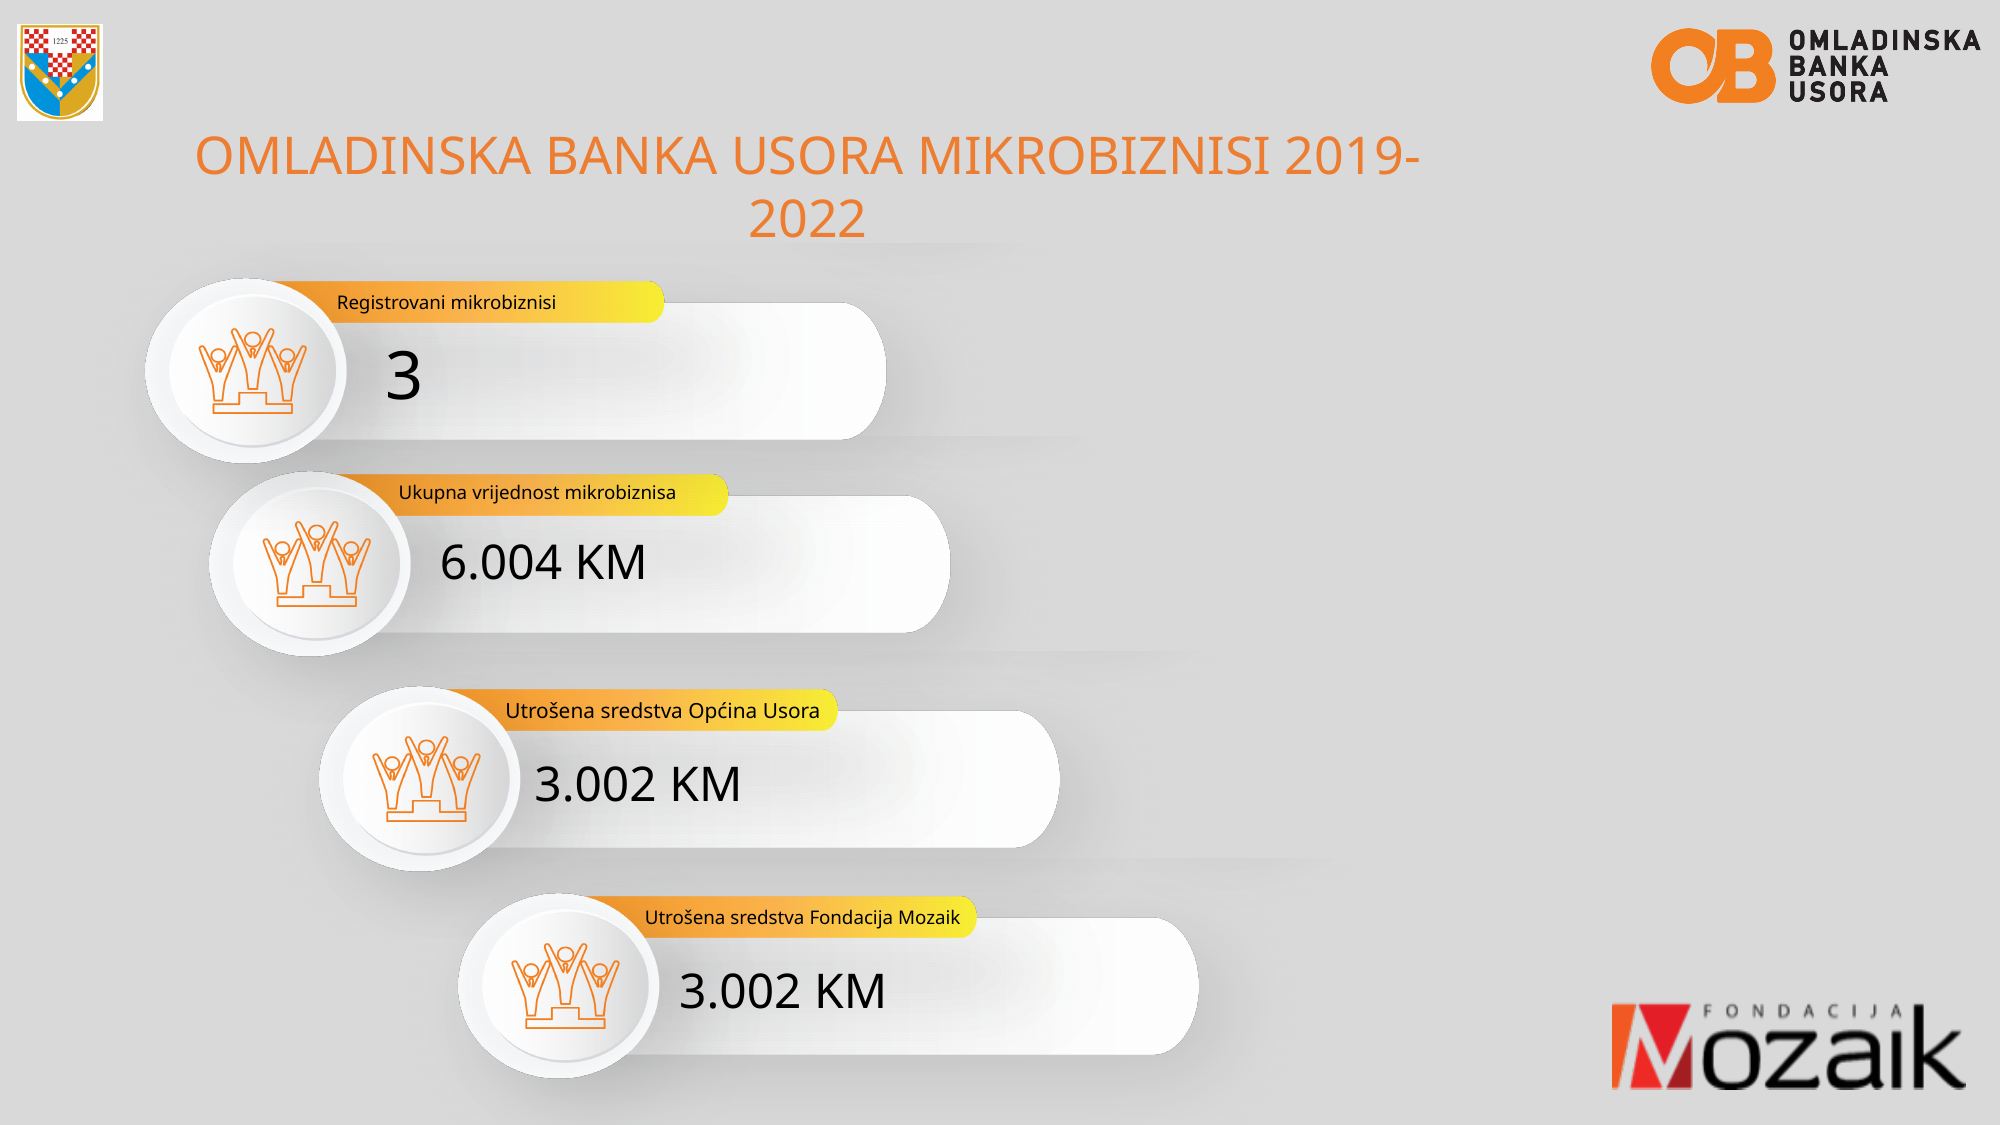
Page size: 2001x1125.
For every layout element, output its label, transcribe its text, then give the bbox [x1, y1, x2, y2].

picture [42, 243, 1376, 1125]
picture [1612, 997, 1966, 1090]
text_box OMLADINSKA BANKA USORA MIKROBIZNISI 2019-2022 [146, 115, 1470, 256]
picture [17, 24, 103, 121]
picture [1651, 28, 1981, 104]
